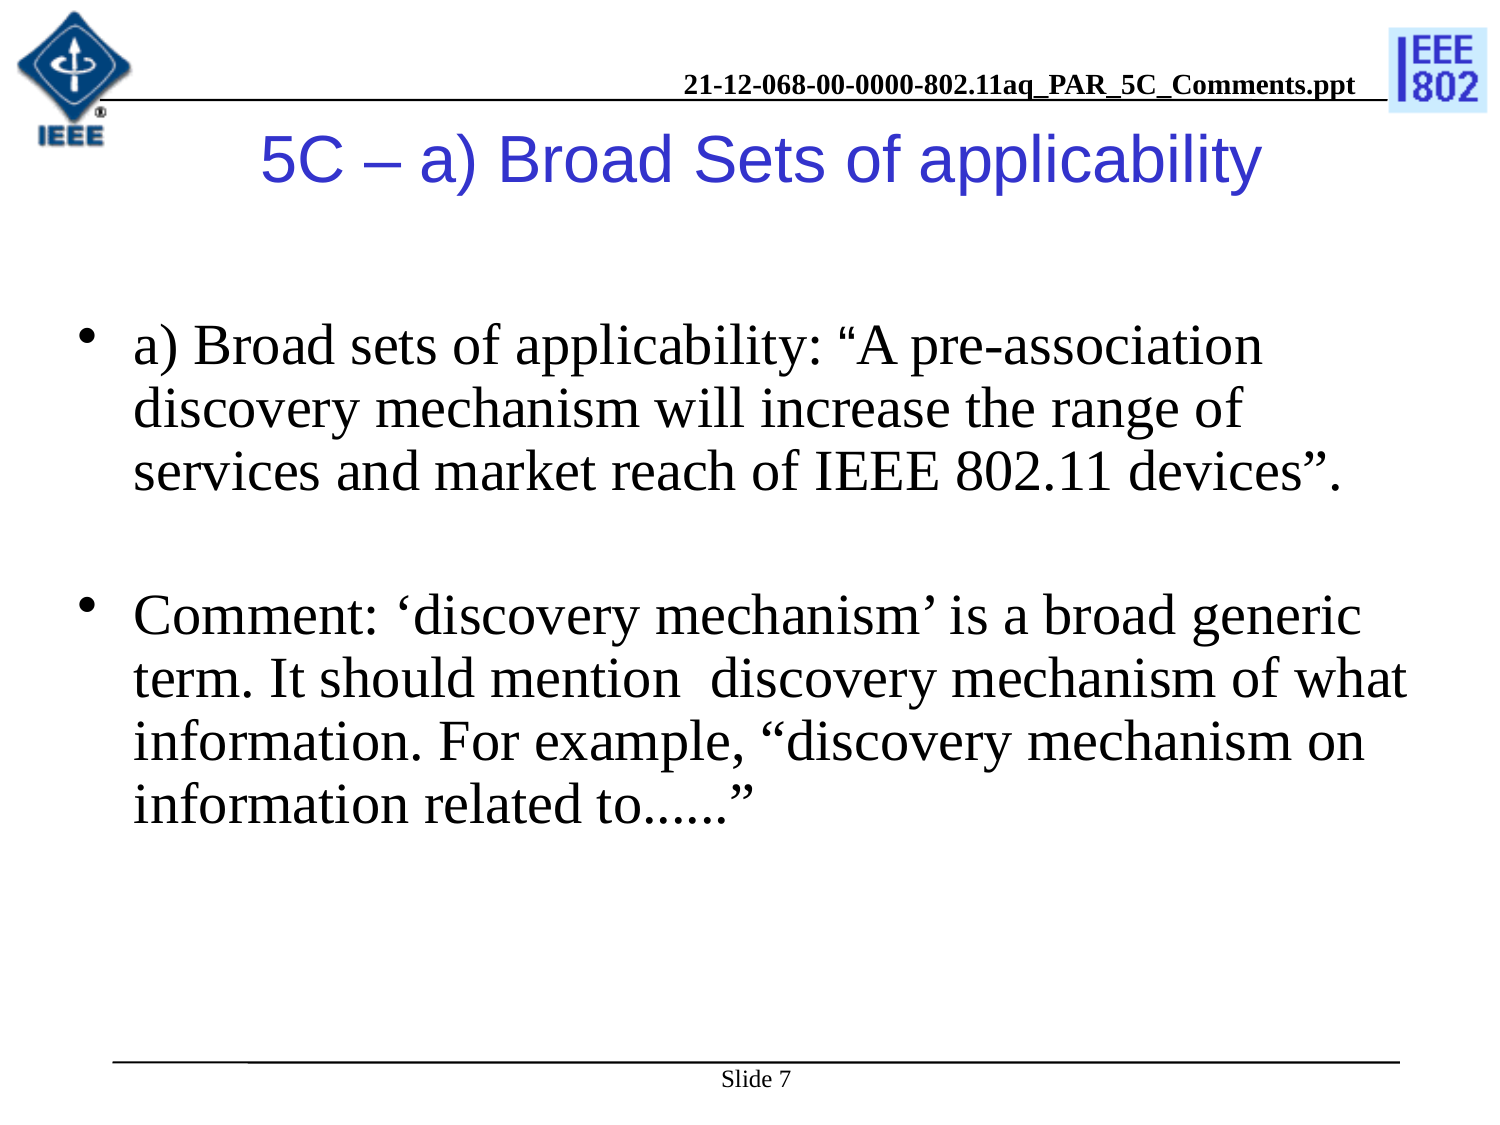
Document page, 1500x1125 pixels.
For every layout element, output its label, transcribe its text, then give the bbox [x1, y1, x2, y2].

picture [1374, 9, 1499, 138]
list a) Broad sets of applicability: “A pre-association discovery mechanism will increase the range of services and market reach of IEEE 802.11 devices”. Comment: ‘discovery mechanism’ is a broad generic term. It should mention discovery mechanism of what information. For example, “discovery mechanism on information related to......” [62, 249, 1426, 963]
slide_number Slide 7 [712, 1061, 800, 1093]
picture [12, 9, 137, 150]
title 5C – a) Broad Sets of applicability [124, 112, 1401, 201]
